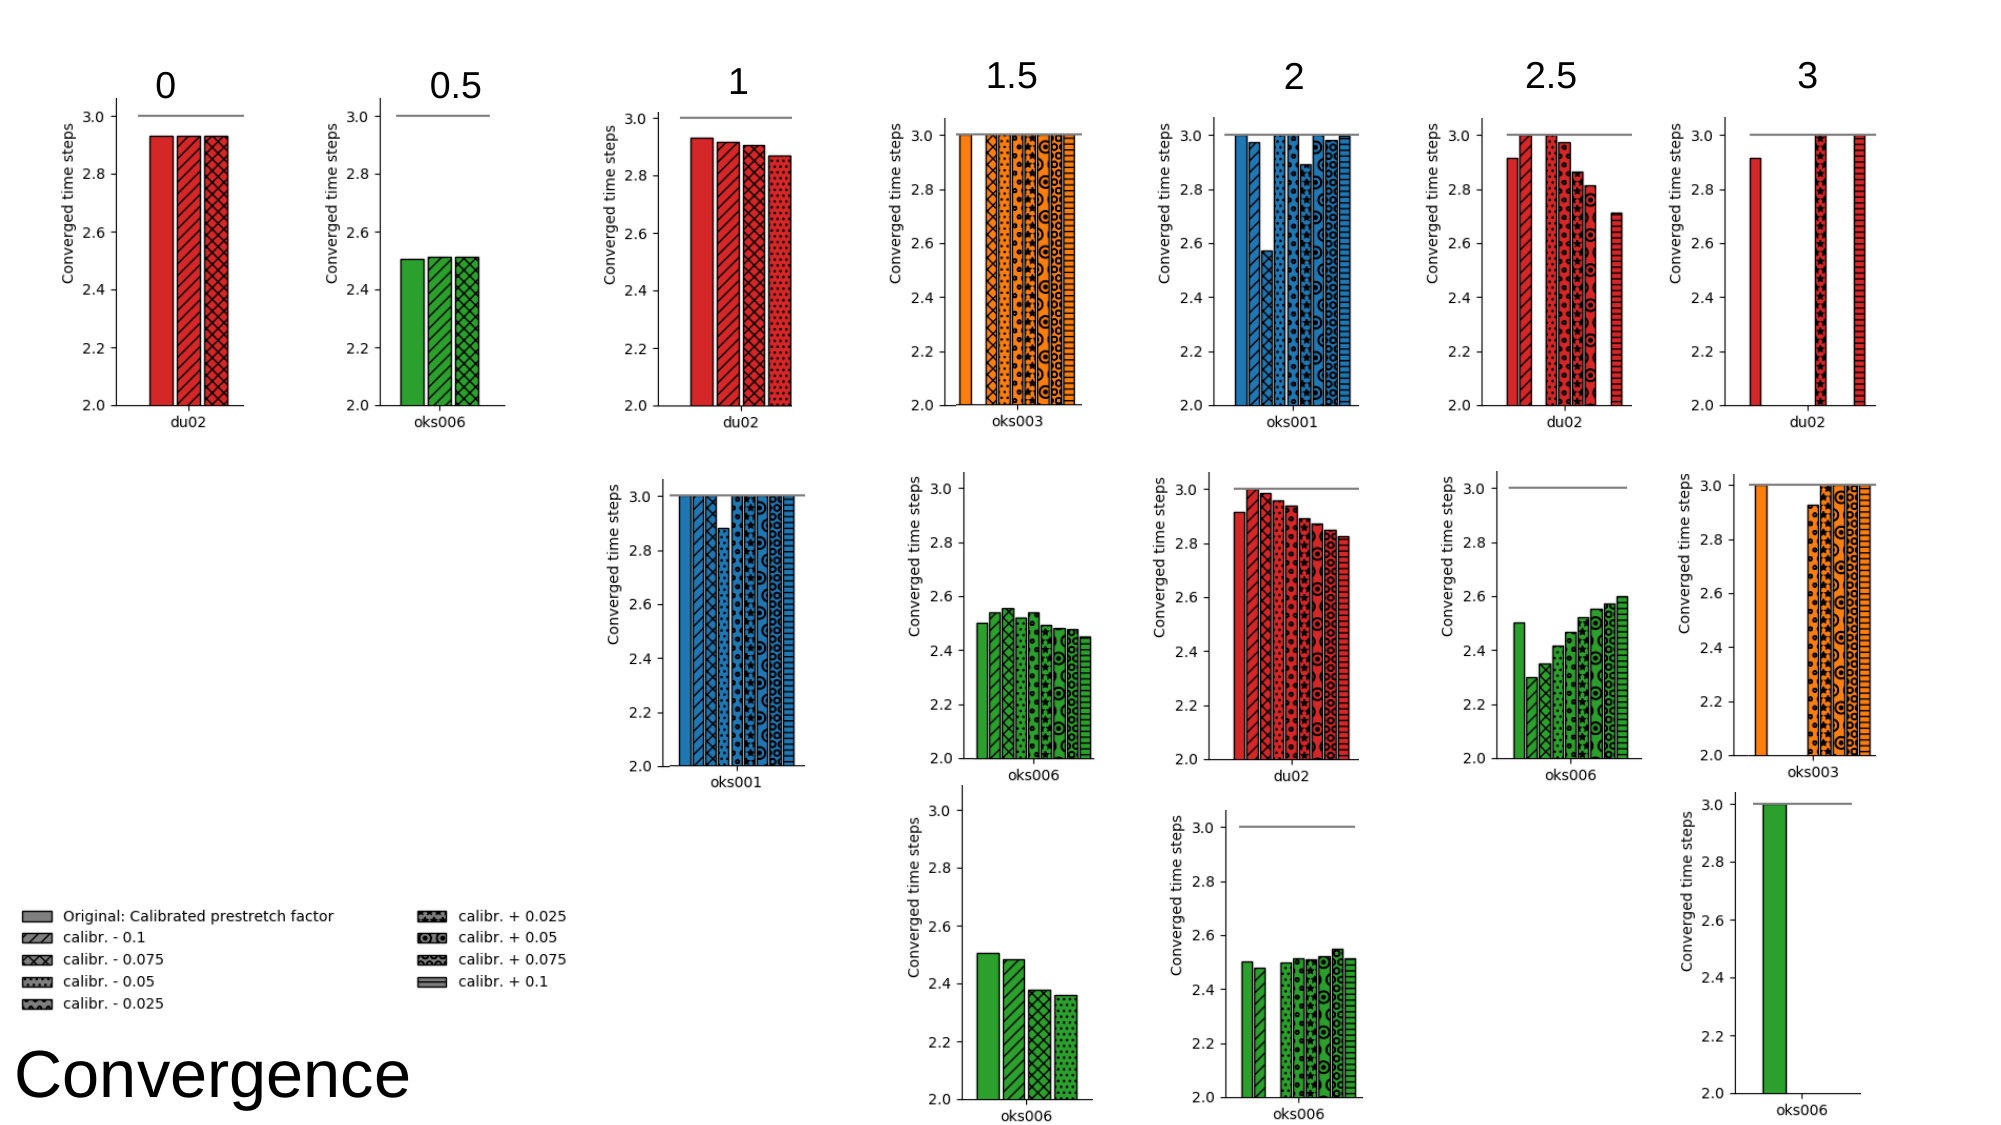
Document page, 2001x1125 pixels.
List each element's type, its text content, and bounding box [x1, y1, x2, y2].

picture [1150, 117, 1360, 463]
text_box 1.5 [971, 44, 1066, 104]
text_box 2.5 [1510, 44, 1605, 104]
picture [1418, 118, 1643, 816]
picture [1667, 474, 1877, 1123]
text_box Convergence [0, 1023, 686, 1118]
text_box 1 [713, 49, 808, 110]
picture [1150, 471, 1364, 1123]
picture [881, 117, 1082, 463]
text_box 3 [1782, 44, 1877, 104]
picture [16, 900, 575, 1023]
picture [321, 98, 506, 463]
picture [899, 472, 1095, 1123]
picture [595, 112, 792, 463]
text_box 0 [140, 53, 215, 98]
picture [1662, 117, 1877, 463]
picture [595, 479, 806, 824]
picture [37, 98, 244, 463]
text_box 0.5 [415, 53, 510, 114]
text_box 2 [1269, 44, 1364, 104]
